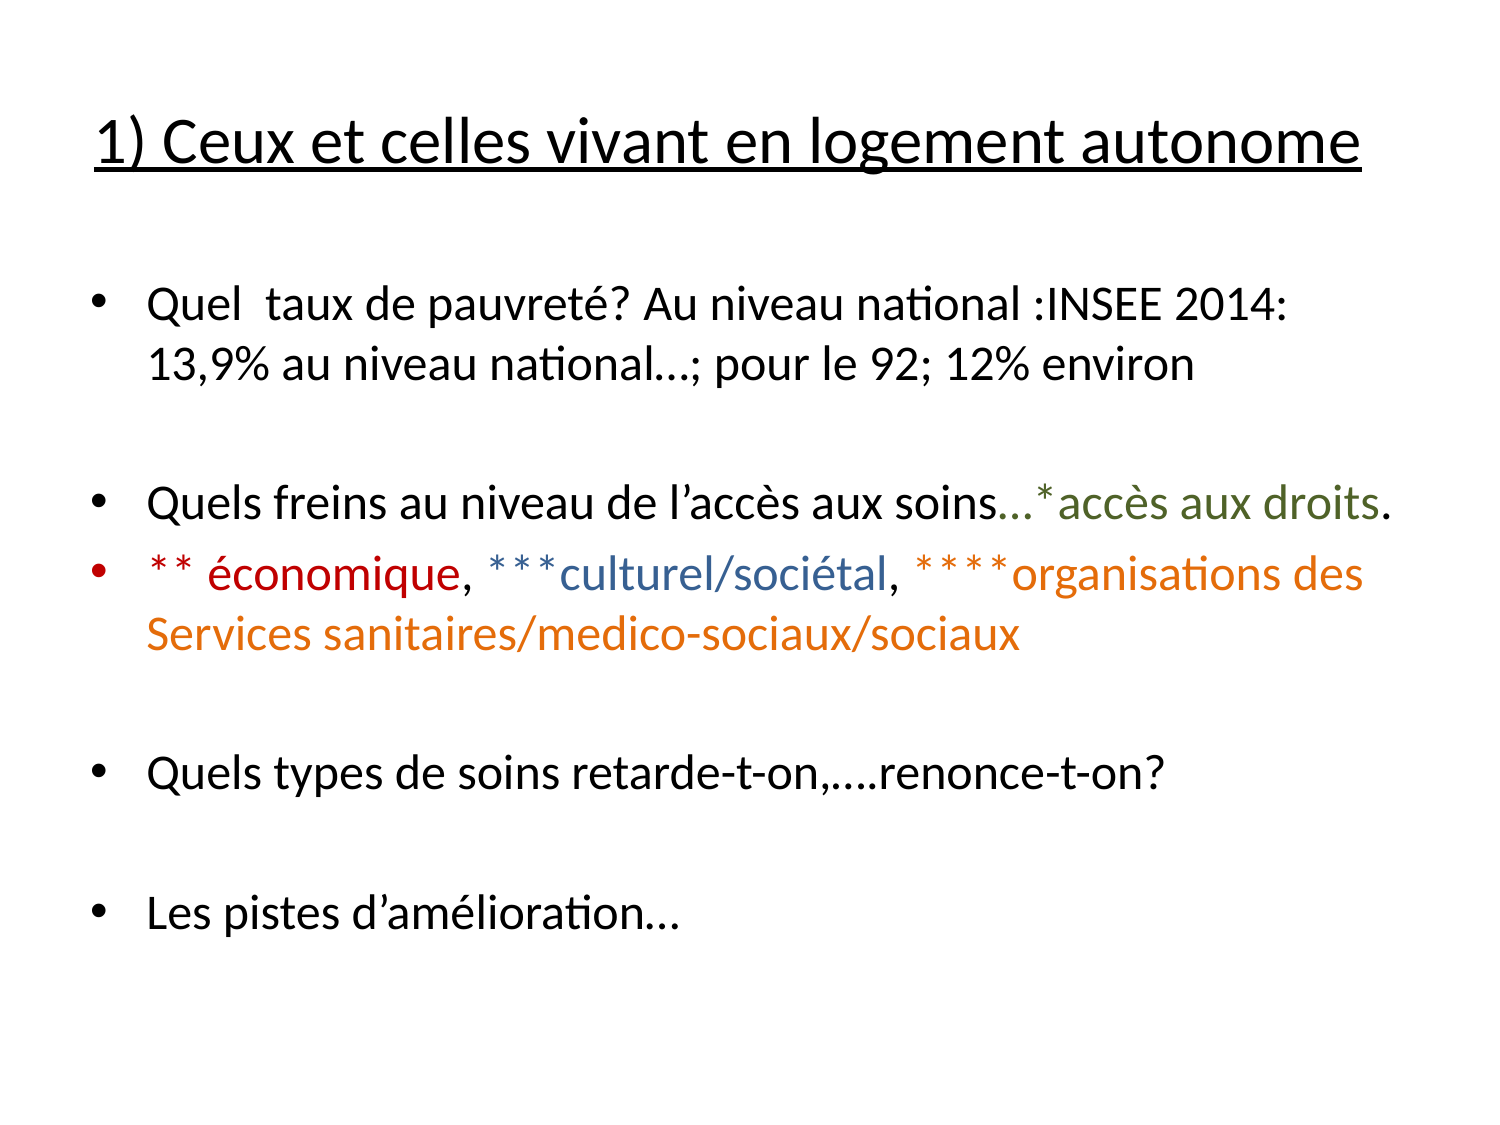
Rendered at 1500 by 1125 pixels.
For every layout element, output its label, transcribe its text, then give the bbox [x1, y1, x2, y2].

title 1) Ceux et celles vivant en logement autonome [53, 42, 1404, 231]
list Quel taux de pauvreté? Au niveau national :INSEE 2014: 13,9% au niveau national…; pour le 92; 12% environ Quels freins au niveau de l’accès aux soins…*accès aux droits. ** économique, ***culturel/sociétal, ****organisations des Services sanitaires/medico-sociaux/sociaux Quels types de soins retarde-t-on,….renonce-t-on? Les pistes d’amélioration… [75, 262, 1425, 1005]
